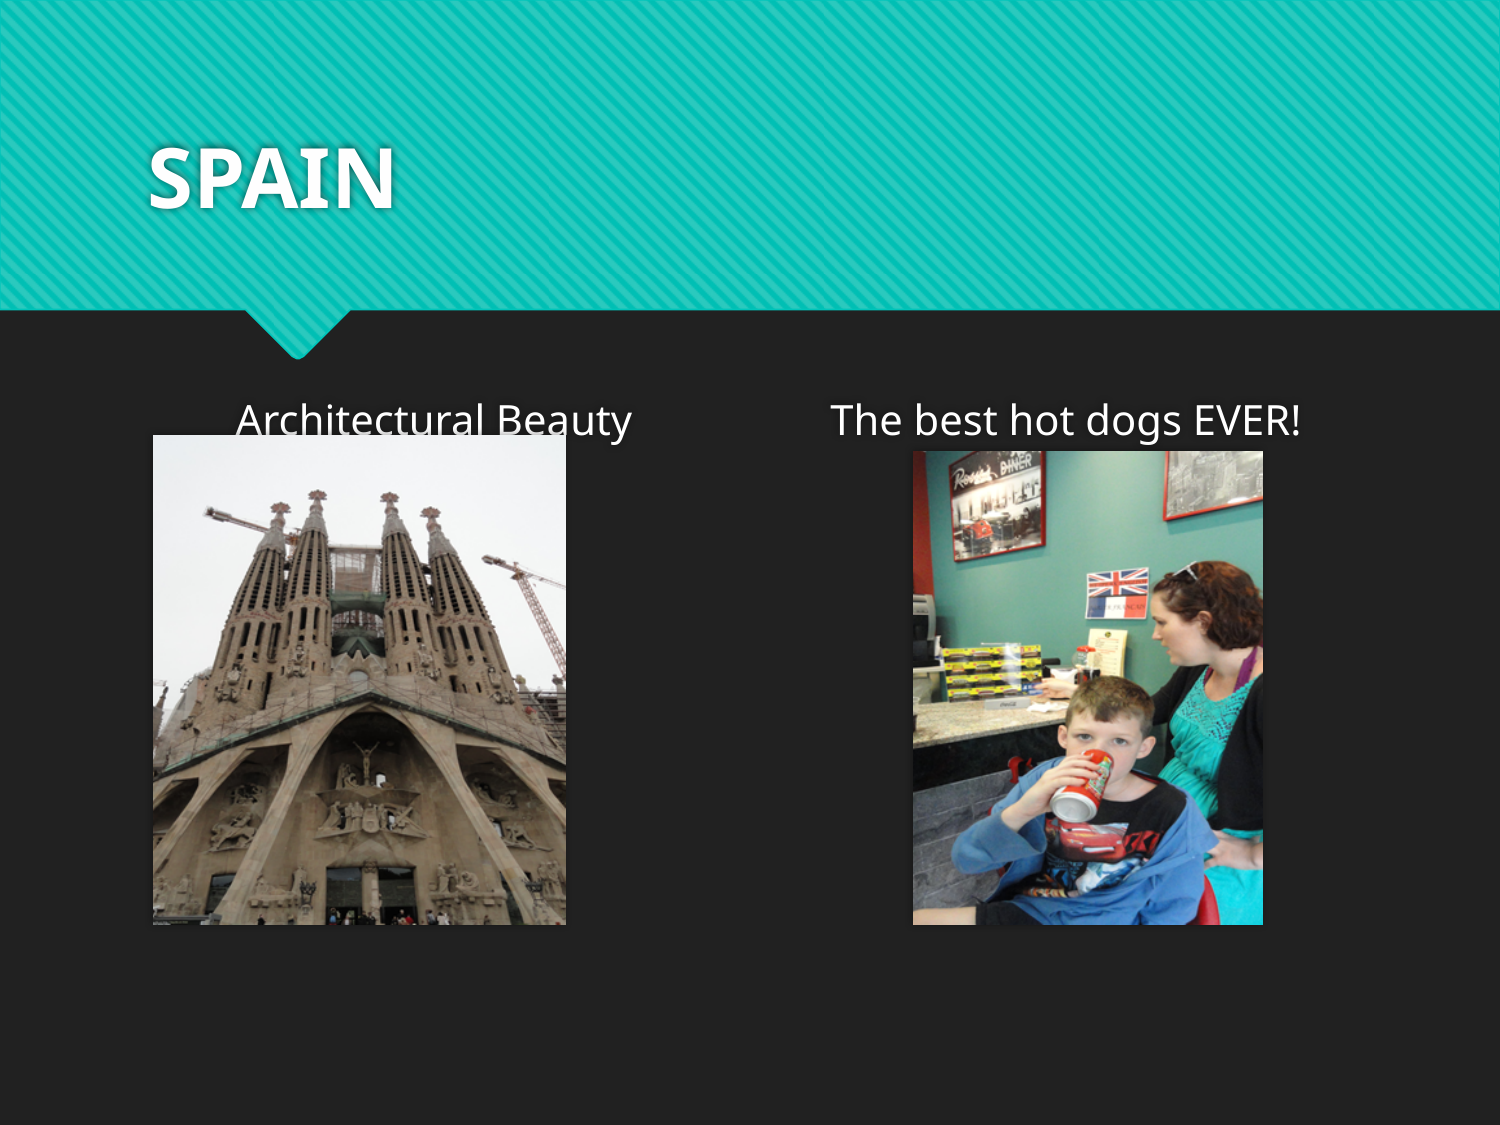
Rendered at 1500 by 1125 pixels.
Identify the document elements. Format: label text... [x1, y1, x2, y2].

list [913, 451, 1263, 926]
list The best hot dogs EVER! [765, 356, 1368, 452]
list Architectural Beauty [132, 356, 735, 452]
title SPAIN [132, 73, 1368, 233]
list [153, 435, 566, 926]
